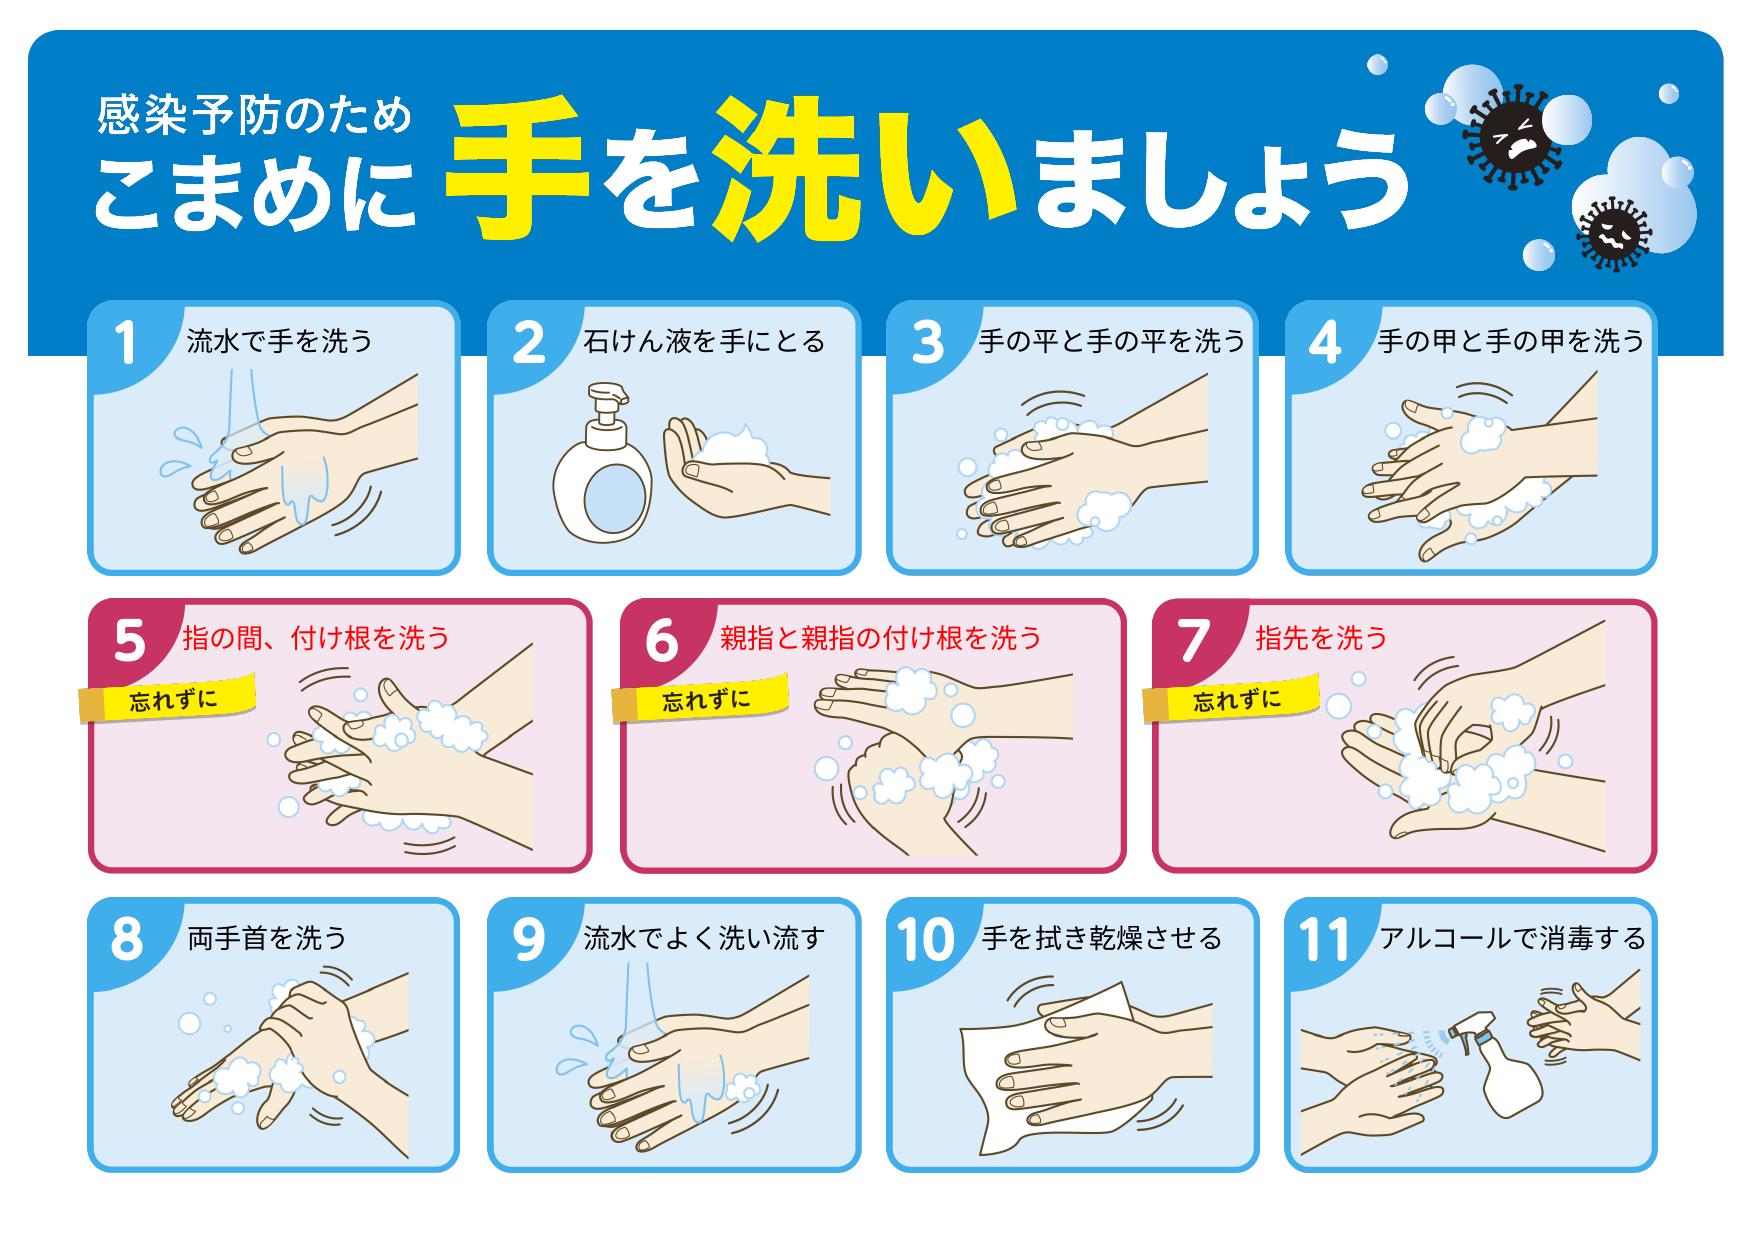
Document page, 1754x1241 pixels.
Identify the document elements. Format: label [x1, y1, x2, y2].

picture [1284, 897, 1659, 1174]
picture [487, 897, 862, 1174]
picture [86, 897, 460, 1173]
picture [610, 597, 1127, 874]
picture [26, 30, 1724, 577]
picture [1142, 597, 1659, 874]
picture [885, 897, 1260, 1173]
picture [78, 597, 593, 874]
